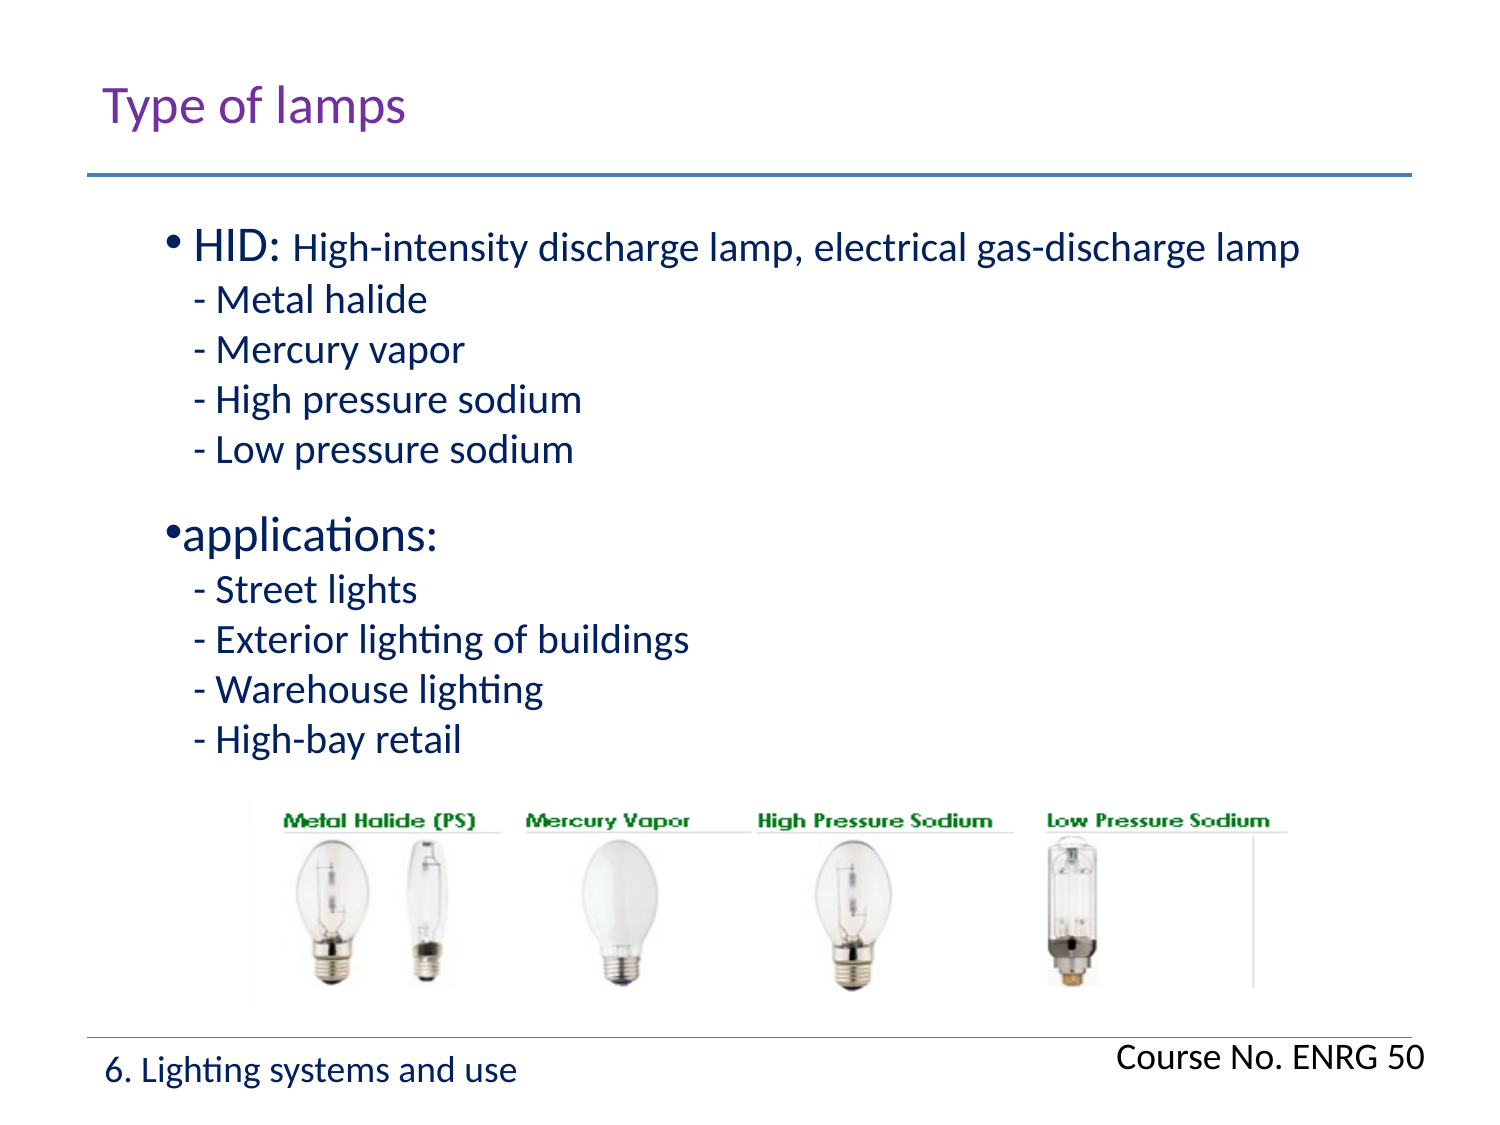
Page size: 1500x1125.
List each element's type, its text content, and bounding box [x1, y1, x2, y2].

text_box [249, 799, 1288, 1013]
text_box Course No. ENRG 50 [1101, 1024, 1441, 1085]
text_box Type of lamps [87, 62, 1438, 143]
text_box HID: High-intensity discharge lamp, electrical gas-discharge lamp - Metal halide - Mercury vapor - High pressure sodium - Low pressure sodium applications: - Street lights - Exterior lighting of buildings - Warehouse lighting - High-bay retail [150, 184, 1325, 770]
text_box 6. Lighting systems and use [89, 1045, 534, 1098]
